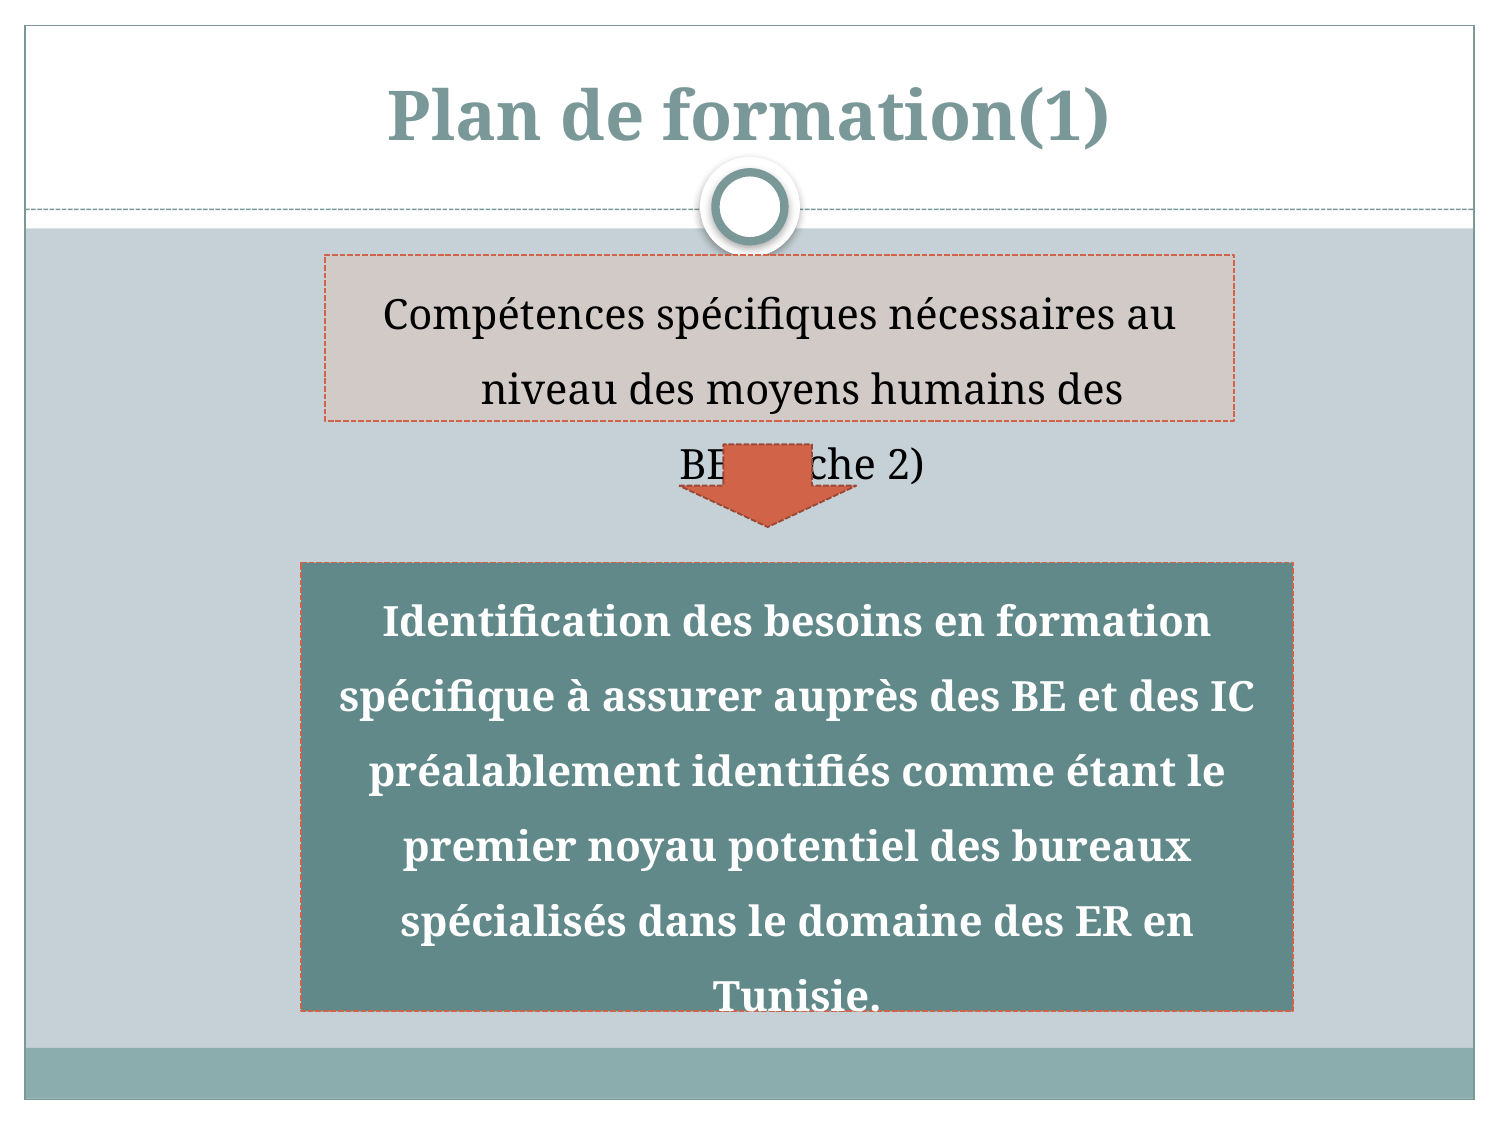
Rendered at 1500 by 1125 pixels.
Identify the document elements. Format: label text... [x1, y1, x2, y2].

text_box [678, 443, 858, 528]
title Plan de formation(1) [49, 37, 1450, 162]
text_box Identification des besoins en formation spécifique à assurer auprès des BE et des IC préalablement identifiés comme étant le premier noyau potentiel des bureaux spécialisés dans le domaine des ER en Tunisie. [300, 562, 1294, 1012]
list Compétences spécifiques nécessaires au niveau des moyens humains des BE ( tâche 2) [324, 254, 1235, 422]
